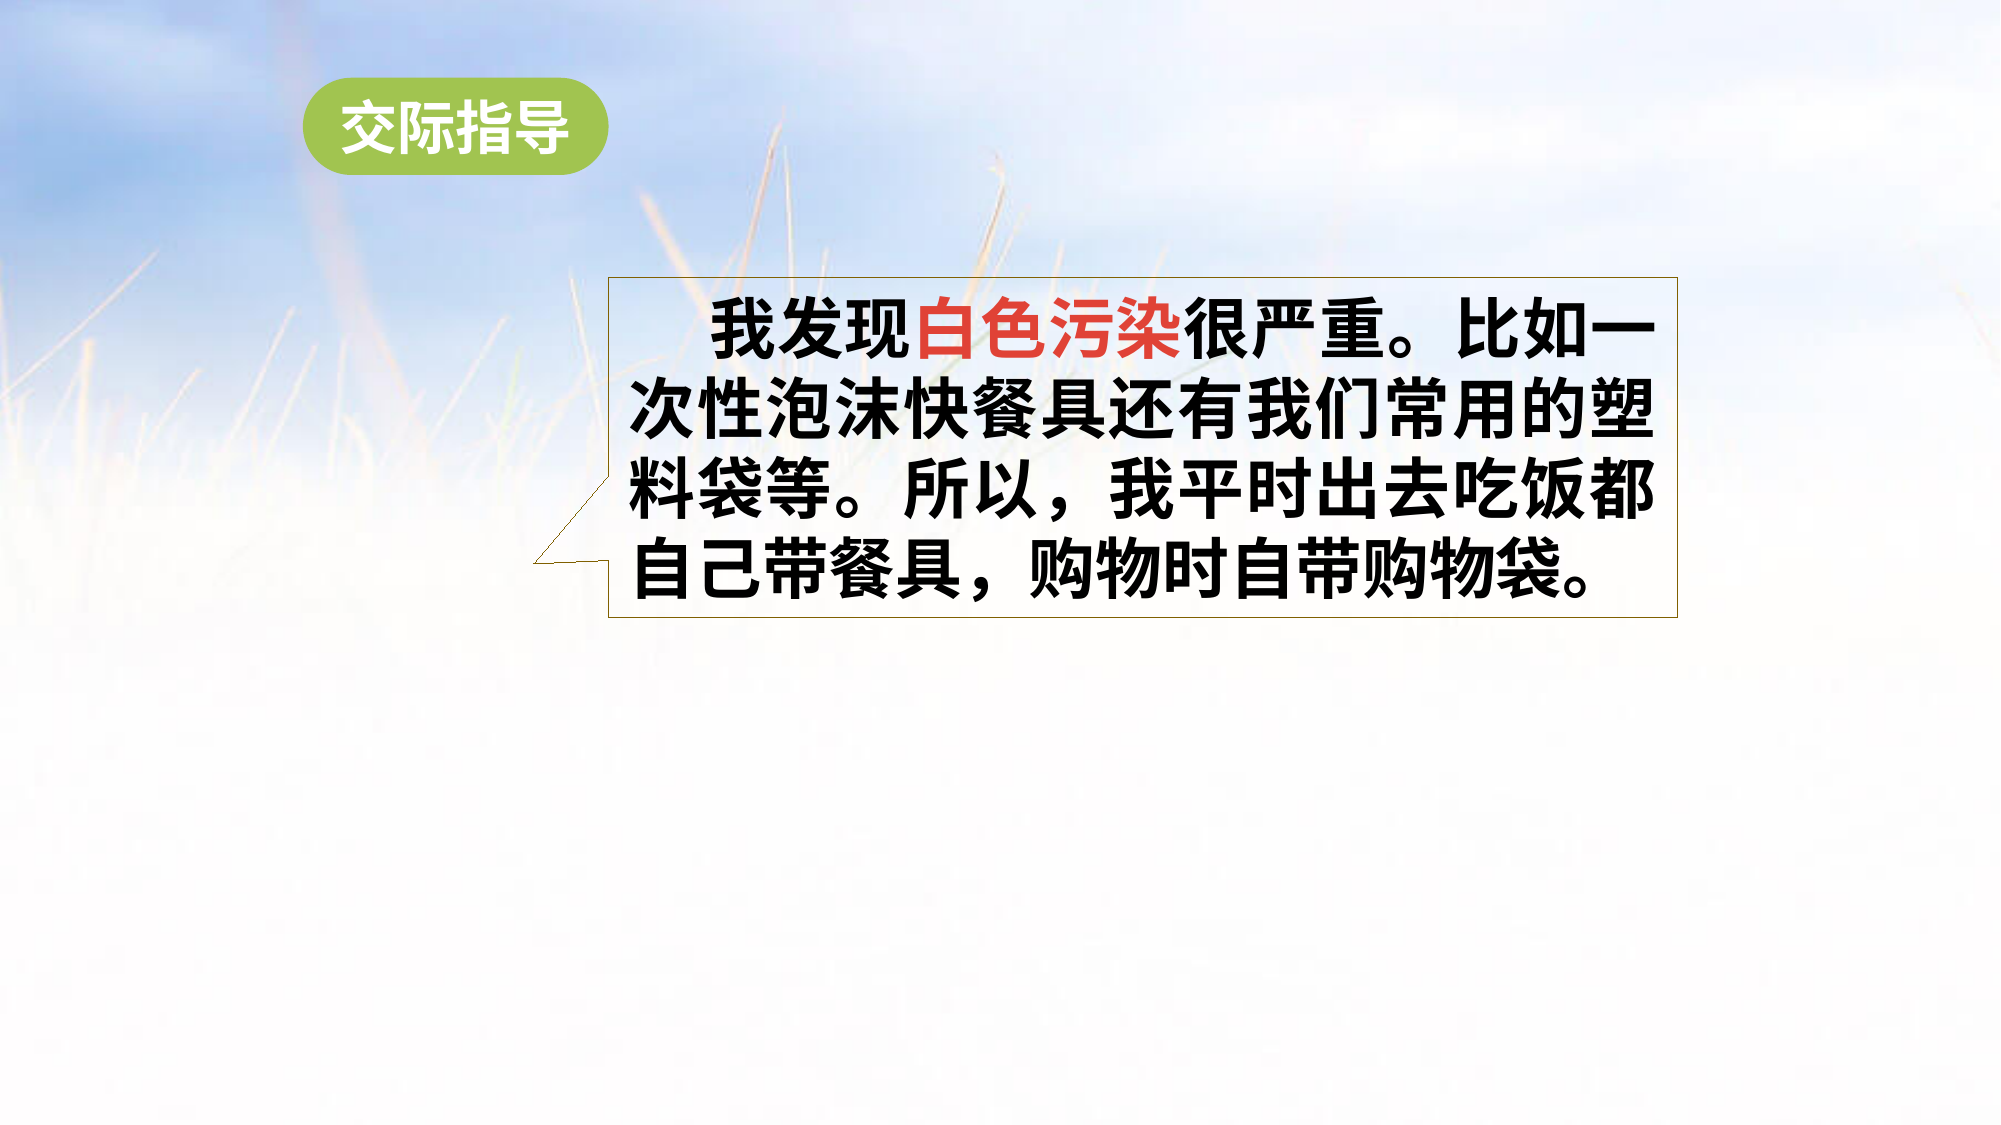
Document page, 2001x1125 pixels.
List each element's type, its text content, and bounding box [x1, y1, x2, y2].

text_box 交际指导 [301, 76, 610, 177]
text_box 我发现白色污染很严重。比如一次性泡沫快餐具还有我们常用的塑料袋等。所以，我平时出去吃饭都自己带餐具，购物时自带购物袋。 [533, 277, 1678, 618]
picture [0, 0, 2001, 1125]
